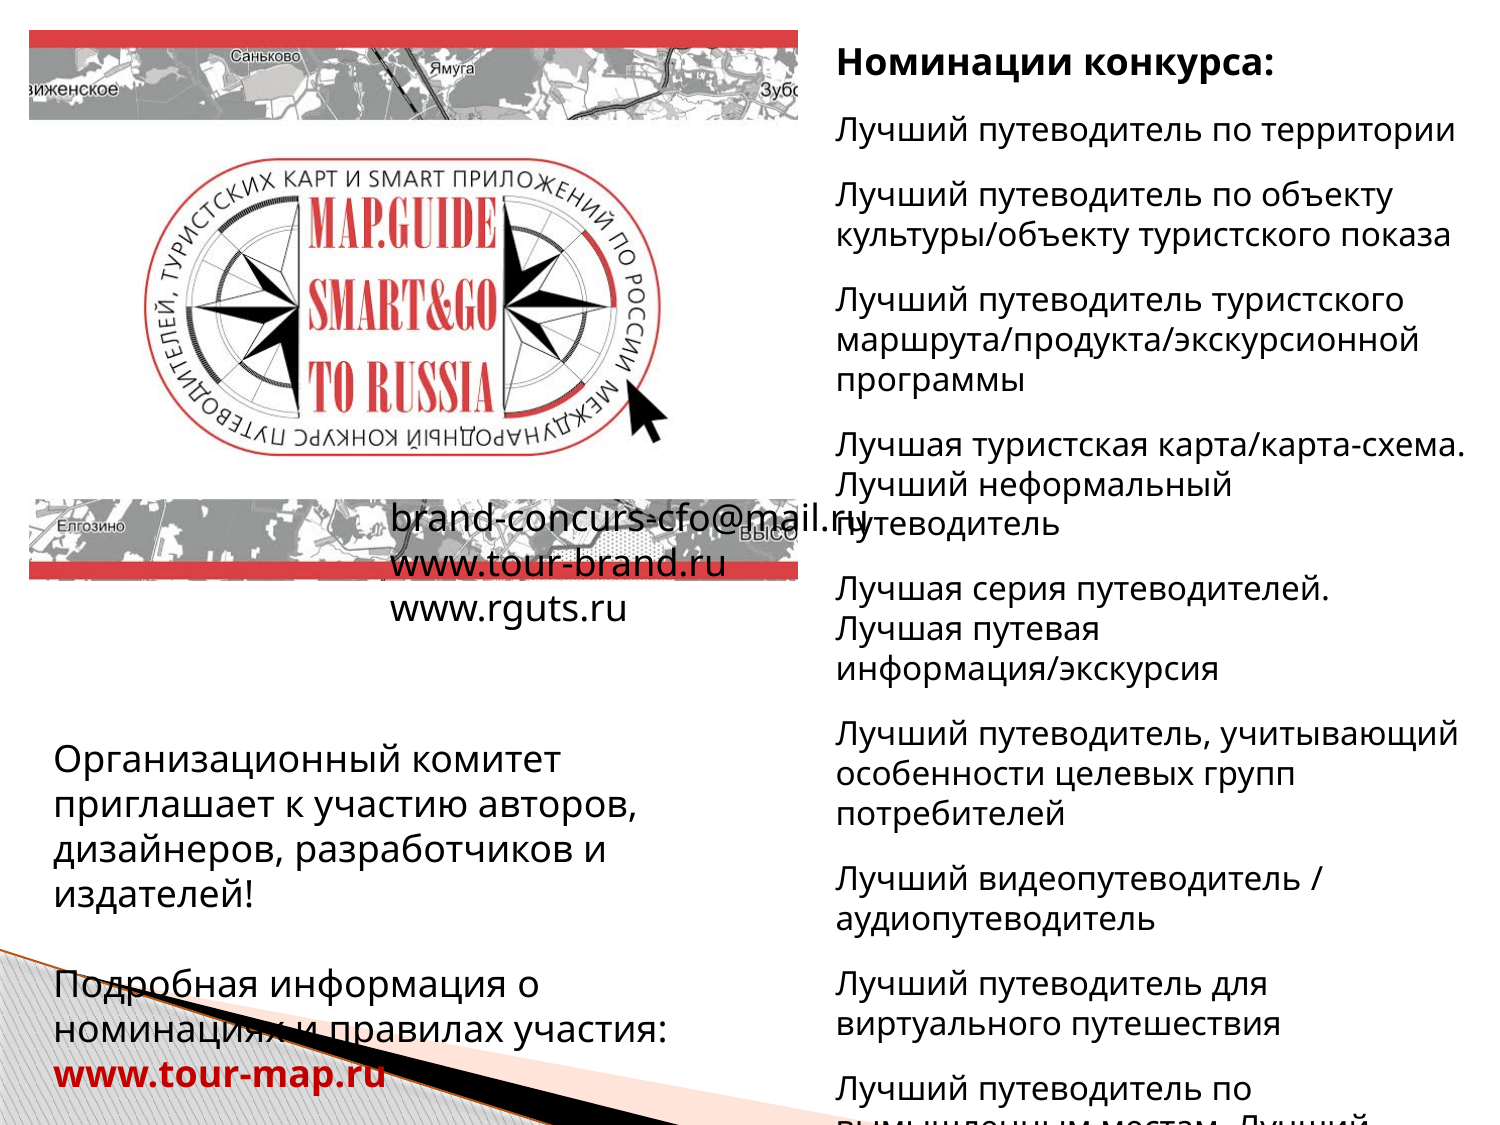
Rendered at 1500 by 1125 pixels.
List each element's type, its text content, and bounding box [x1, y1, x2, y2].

picture [29, 30, 798, 582]
text_box Номинации конкурса: Лучший путеводитель по территории Лучший путеводитель по объекту культуры/объекту туристского показа Лучший путеводитель туристского маршрута/продукта/экскурсионной программы Лучшая туристская карта/карта-схема. Лучший неформальный путеводитель Лучшая серия путеводителей. Лучшая путевая информация/экскурсия Лучший путеводитель, учитывающий особенности целевых групп потребителей Лучший видеопутеводитель / аудиопутеводитель Лучший путеводитель для виртуального путешествия Лучший путеводитель по вымышленным местам. Лучший мобильный гид [820, 30, 1483, 1125]
text_box Организационный комитет приглашает к участию авторов, дизайнеров, разработчиков и издателей! Подробная информация о номинациях и правилах участия: www.tour-map.ru [38, 727, 789, 1103]
text_box brand-concurs-cfo@mail.ru www.tour-brand.ru www.rguts.ru [374, 486, 1125, 637]
